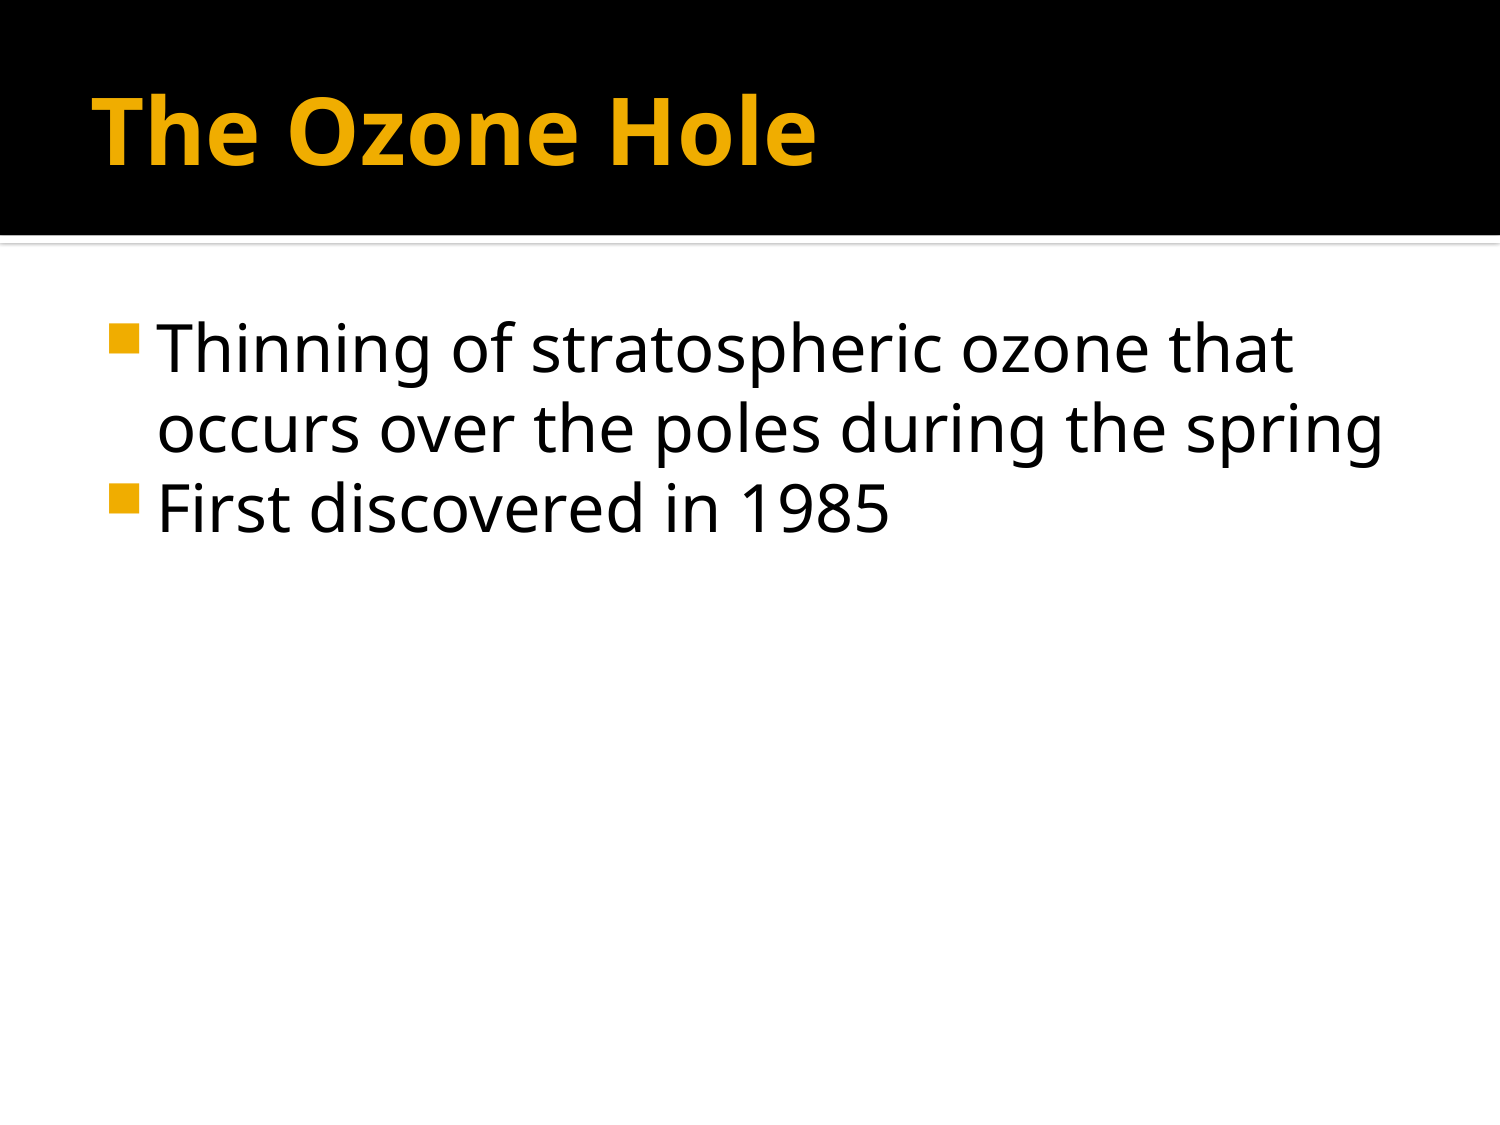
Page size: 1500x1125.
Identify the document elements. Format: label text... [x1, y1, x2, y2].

list Thinning of stratospheric ozone that occurs over the poles during the spring First discovered in 1985 [75, 291, 1425, 1050]
title The Ozone Hole [75, 25, 1425, 231]
